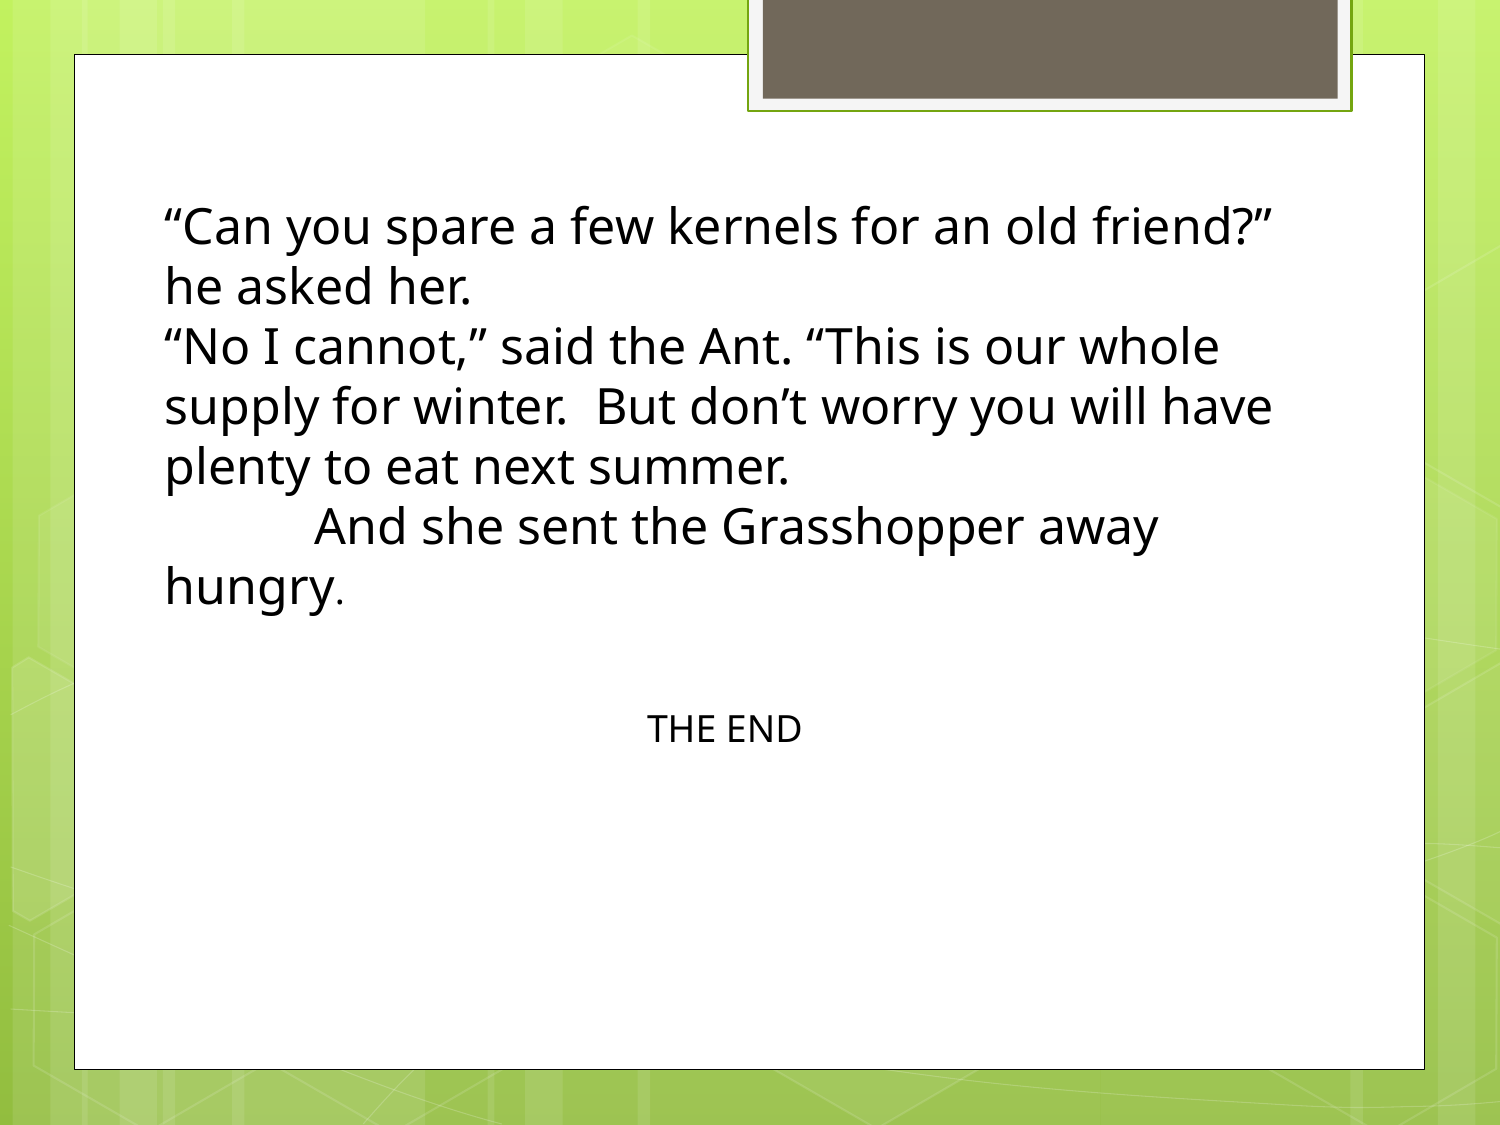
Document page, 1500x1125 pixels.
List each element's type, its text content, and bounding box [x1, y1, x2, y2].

text_box “Can you spare a few kernels for an old friend?” he asked her. “No I cannot,” said the Ant. “This is our whole supply for winter. But don’t worry you will have plenty to eat next summer. And she sent the Grasshopper away hungry. THE END [150, 187, 1300, 758]
